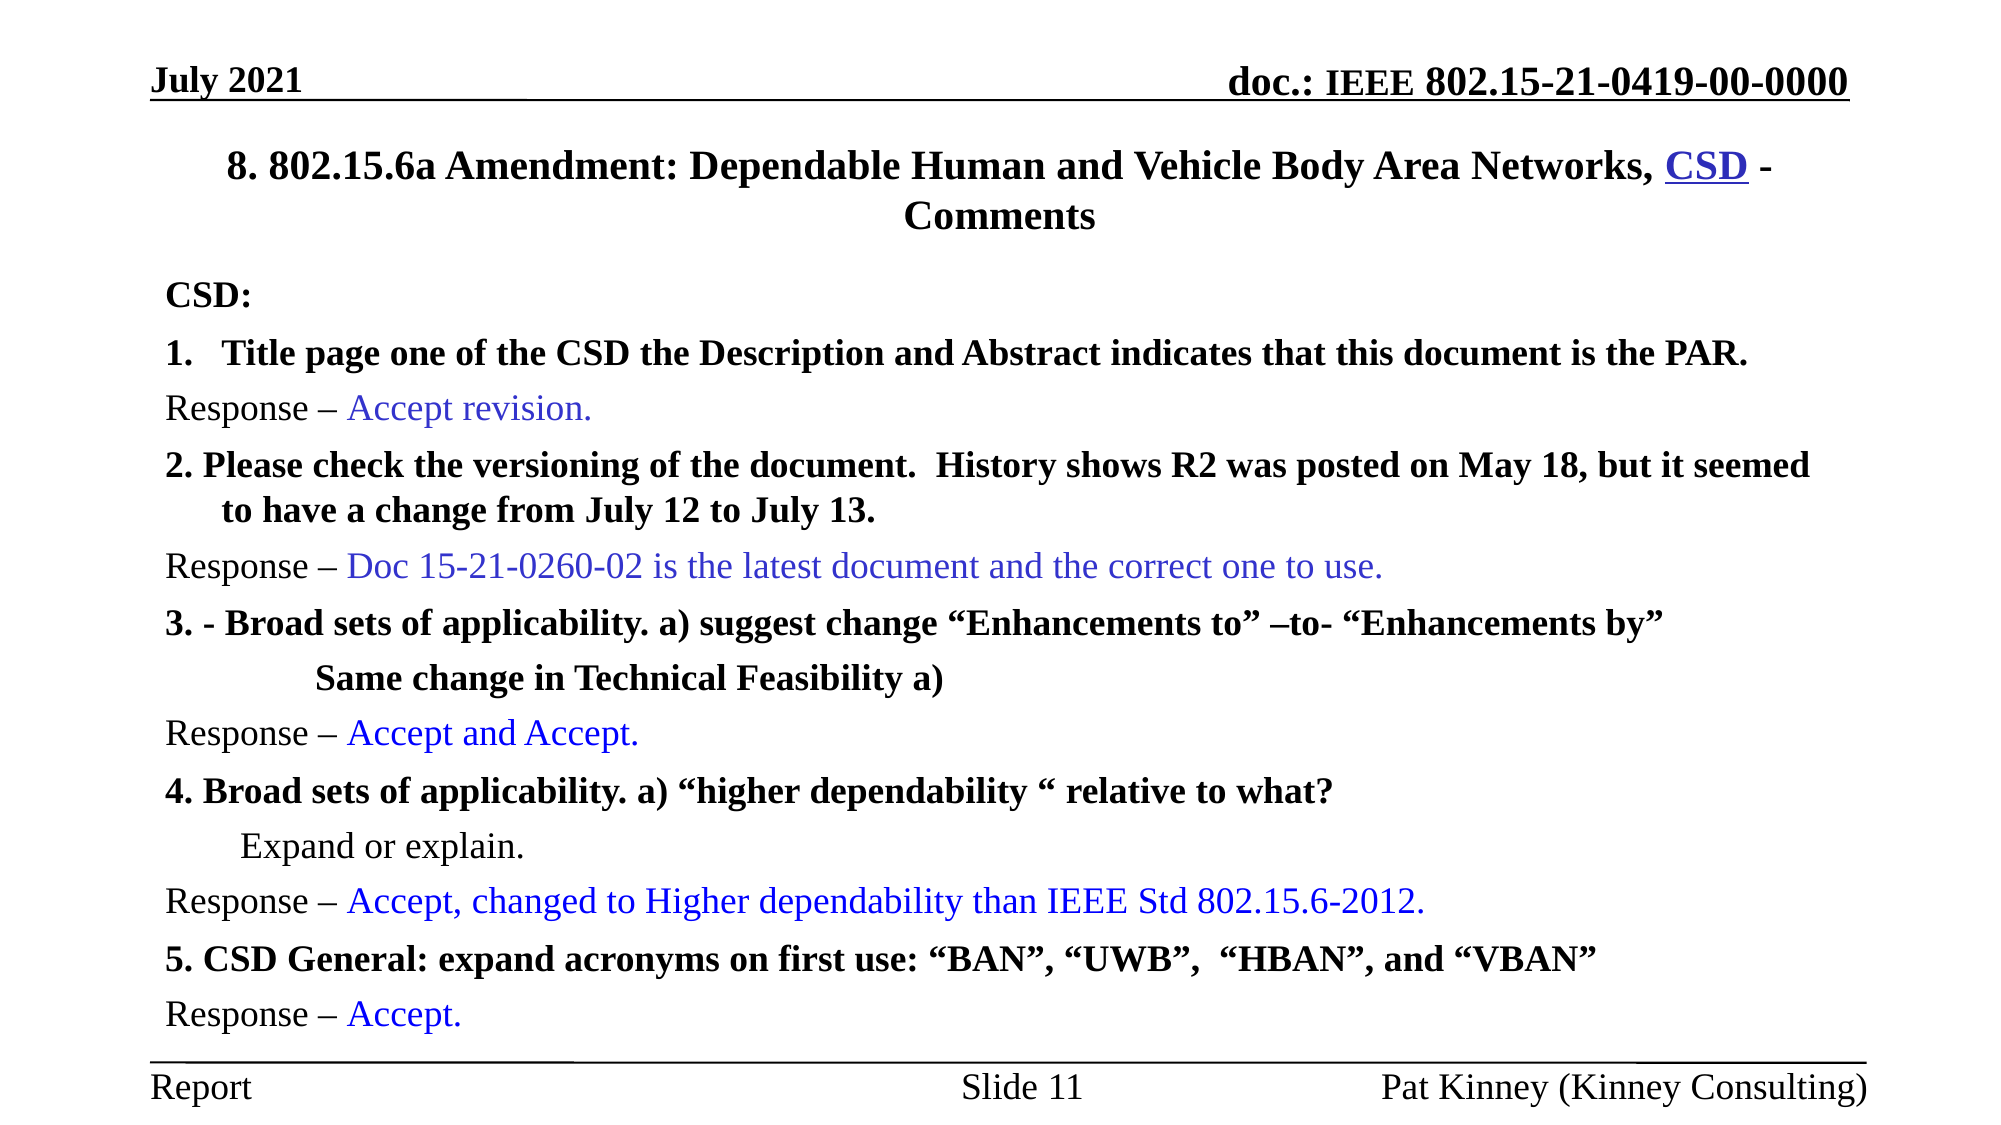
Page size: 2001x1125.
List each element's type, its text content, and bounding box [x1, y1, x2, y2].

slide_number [149, 49, 431, 100]
slide_number Slide 11 [950, 1061, 1095, 1125]
title 8. 802.15.6a Amendment: Dependable Human and Vehicle Body Area Networks, CSD - Comments [149, 112, 1850, 262]
text_box Pat Kinney (Kinney Consulting) [1330, 1062, 1869, 1122]
list CSD: Title page one of the CSD the Description and Abstract indicates that this document is the PAR. Response – Accept revision. 2. Please check the versioning of the document. History shows R2 was posted on May 18, but it seemed to have a change from July 12 to July 13. Response – Doc 15-21-0260-02 is the latest document and the correct one to use. 3. - Broad sets of applicability. a) suggest change “Enhancements to” –to- “Enhancements by” Same change in Technical Feasibility a) Response – Accept and Accept. 4. Broad sets of applicability. a) “higher dependability “ relative to what? Expand or explain. Response – Accept, changed to Higher dependability than IEEE Std 802.15.6-2012. 5. CSD General: expand acronyms on first use: “BAN”, “UWB”, “HBAN”, and “VBAN” Response – Accept. [149, 262, 1850, 1048]
